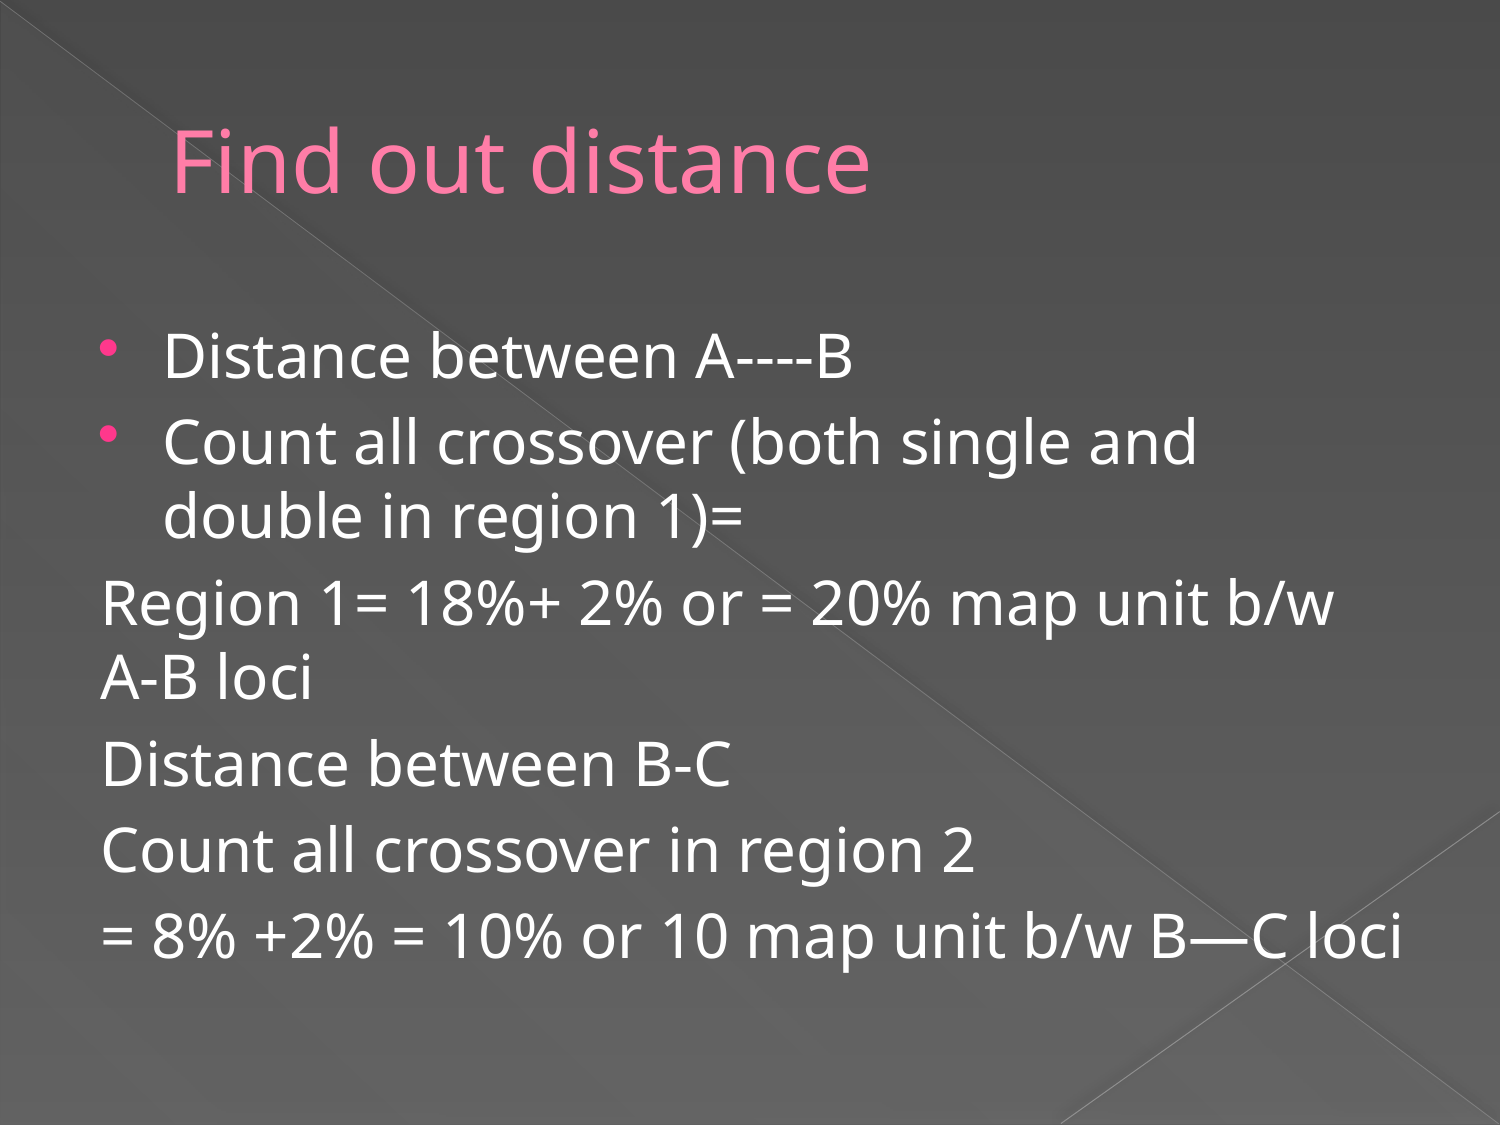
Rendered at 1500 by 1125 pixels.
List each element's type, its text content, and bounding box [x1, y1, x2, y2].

list Distance between A----B Count all crossover (both single and double in region 1)= Region 1= 18%+ 2% or = 20% map unit b/w A-B loci Distance between B-C Count all crossover in region 2 = 8% +2% = 10% or 10 map unit b/w B—C loci [75, 308, 1425, 1059]
title Find out distance [75, 43, 1425, 274]
